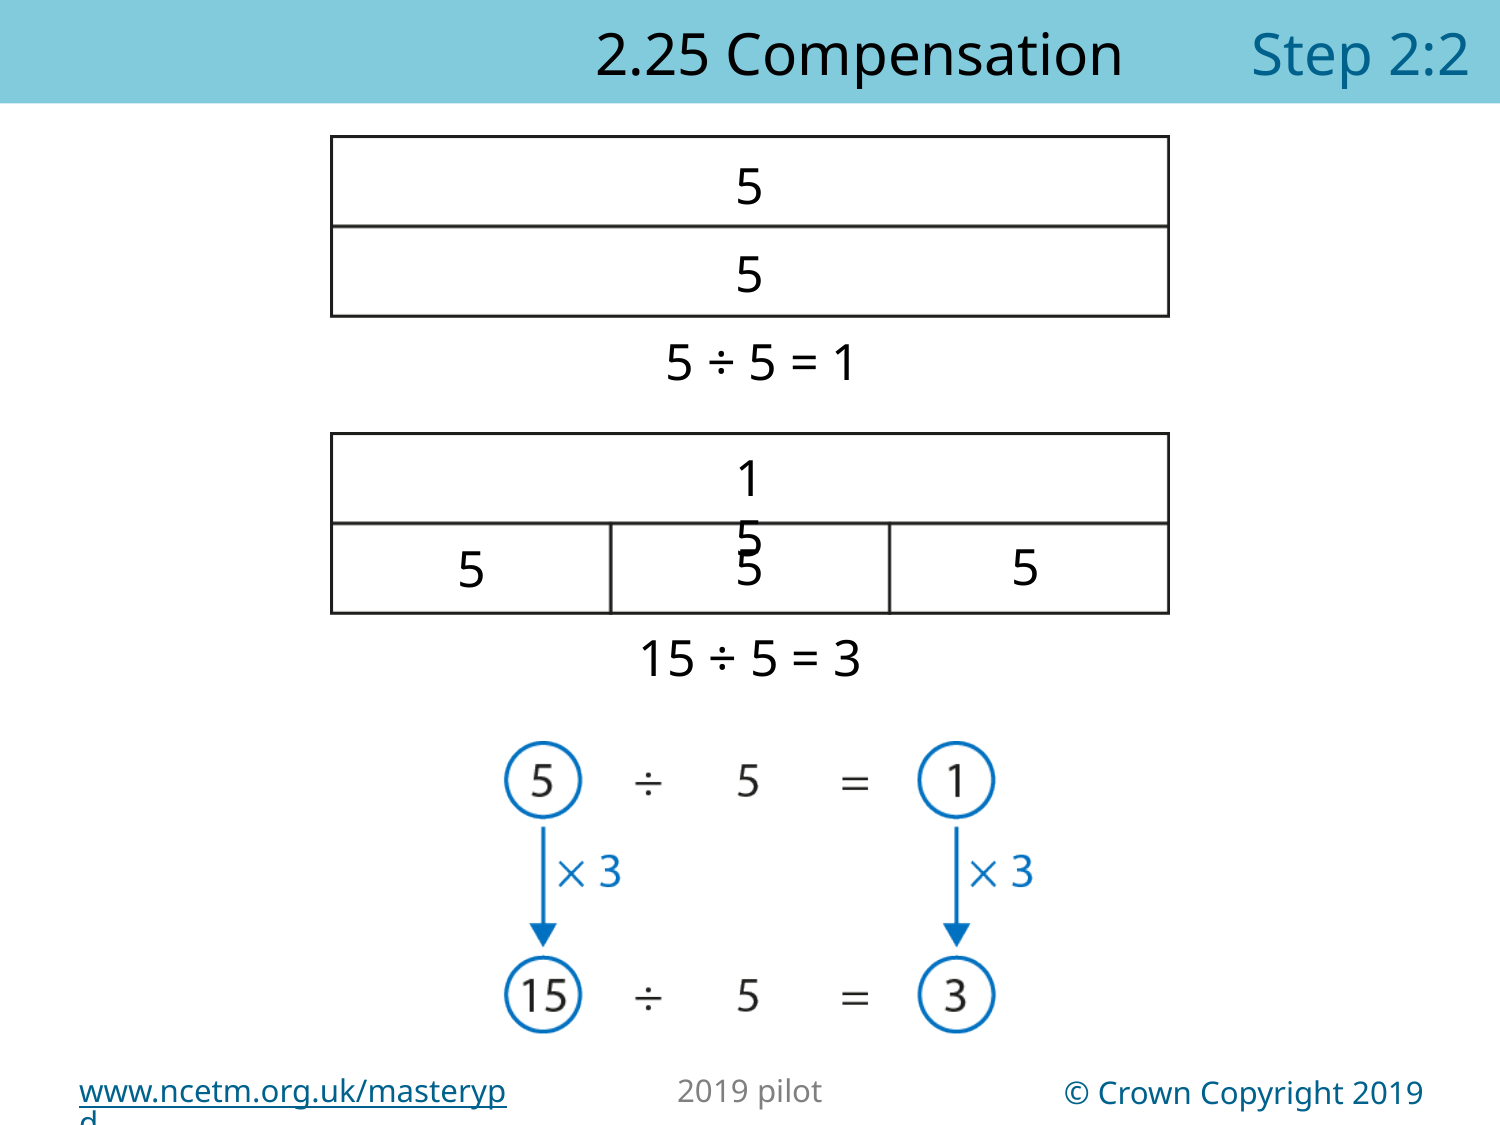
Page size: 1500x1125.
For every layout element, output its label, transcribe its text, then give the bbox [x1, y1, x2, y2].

picture [215, 741, 1335, 1064]
picture [330, 134, 1170, 318]
text_box 15 ÷ 5 = 3 [623, 623, 877, 694]
text_box 5 ÷ 5 = 1 [650, 326, 876, 398]
picture [330, 431, 1170, 615]
list 2.25 Compensation Step 2:2 [0, 0, 1500, 104]
